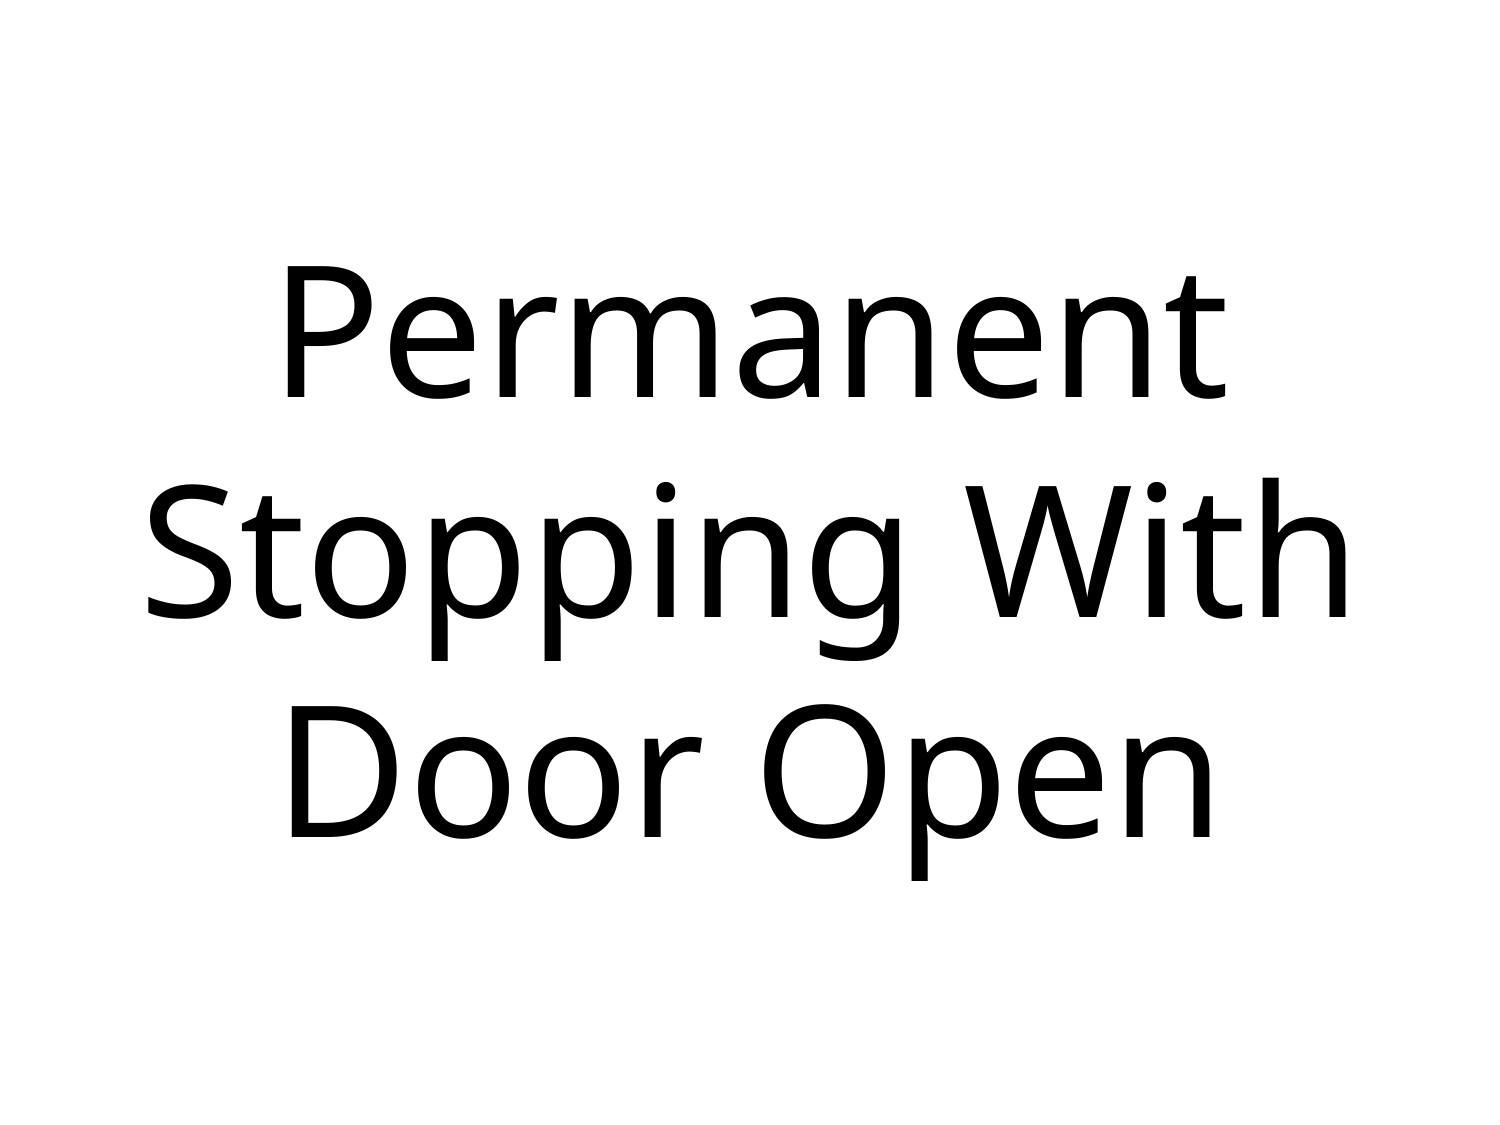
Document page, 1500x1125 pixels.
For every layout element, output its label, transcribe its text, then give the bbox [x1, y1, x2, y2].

title Permanent Stopping With Door Open [0, 450, 1500, 638]
